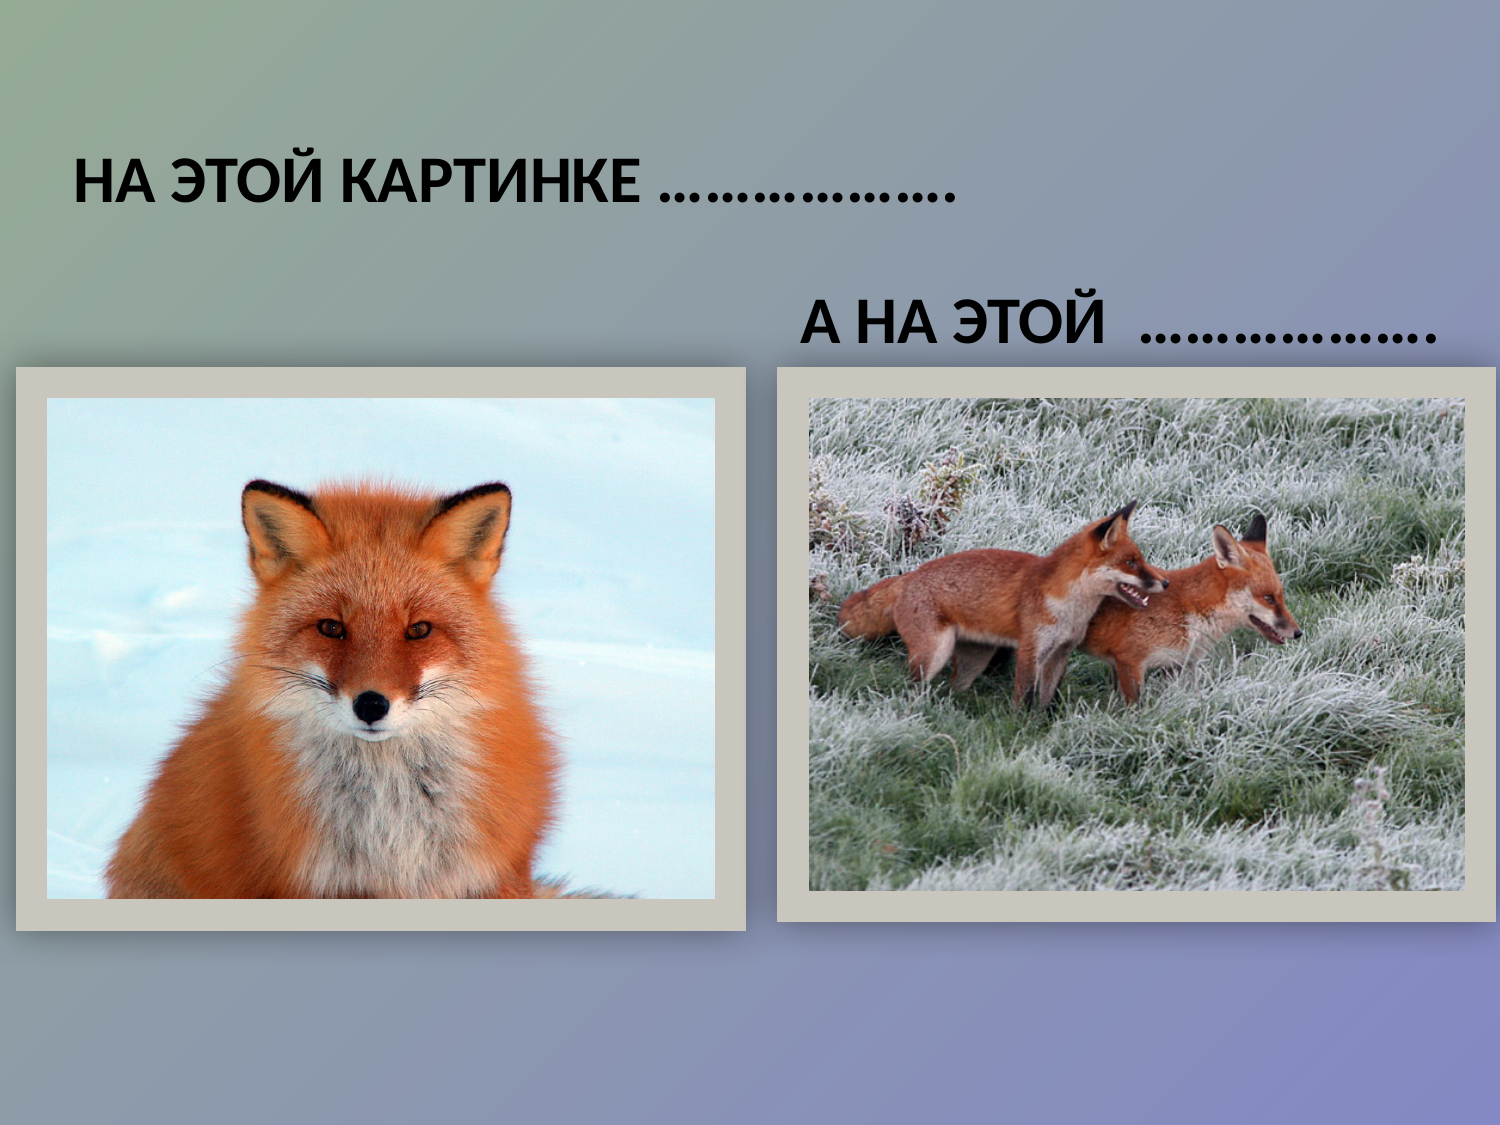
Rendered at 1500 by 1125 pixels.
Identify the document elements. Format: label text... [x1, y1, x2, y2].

picture [808, 398, 1466, 892]
text_box А НА ЭТОЙ ………………. [785, 269, 1465, 365]
text_box НА ЭТОЙ КАРТИНКЕ ………………. [58, 128, 985, 224]
picture [46, 398, 716, 900]
